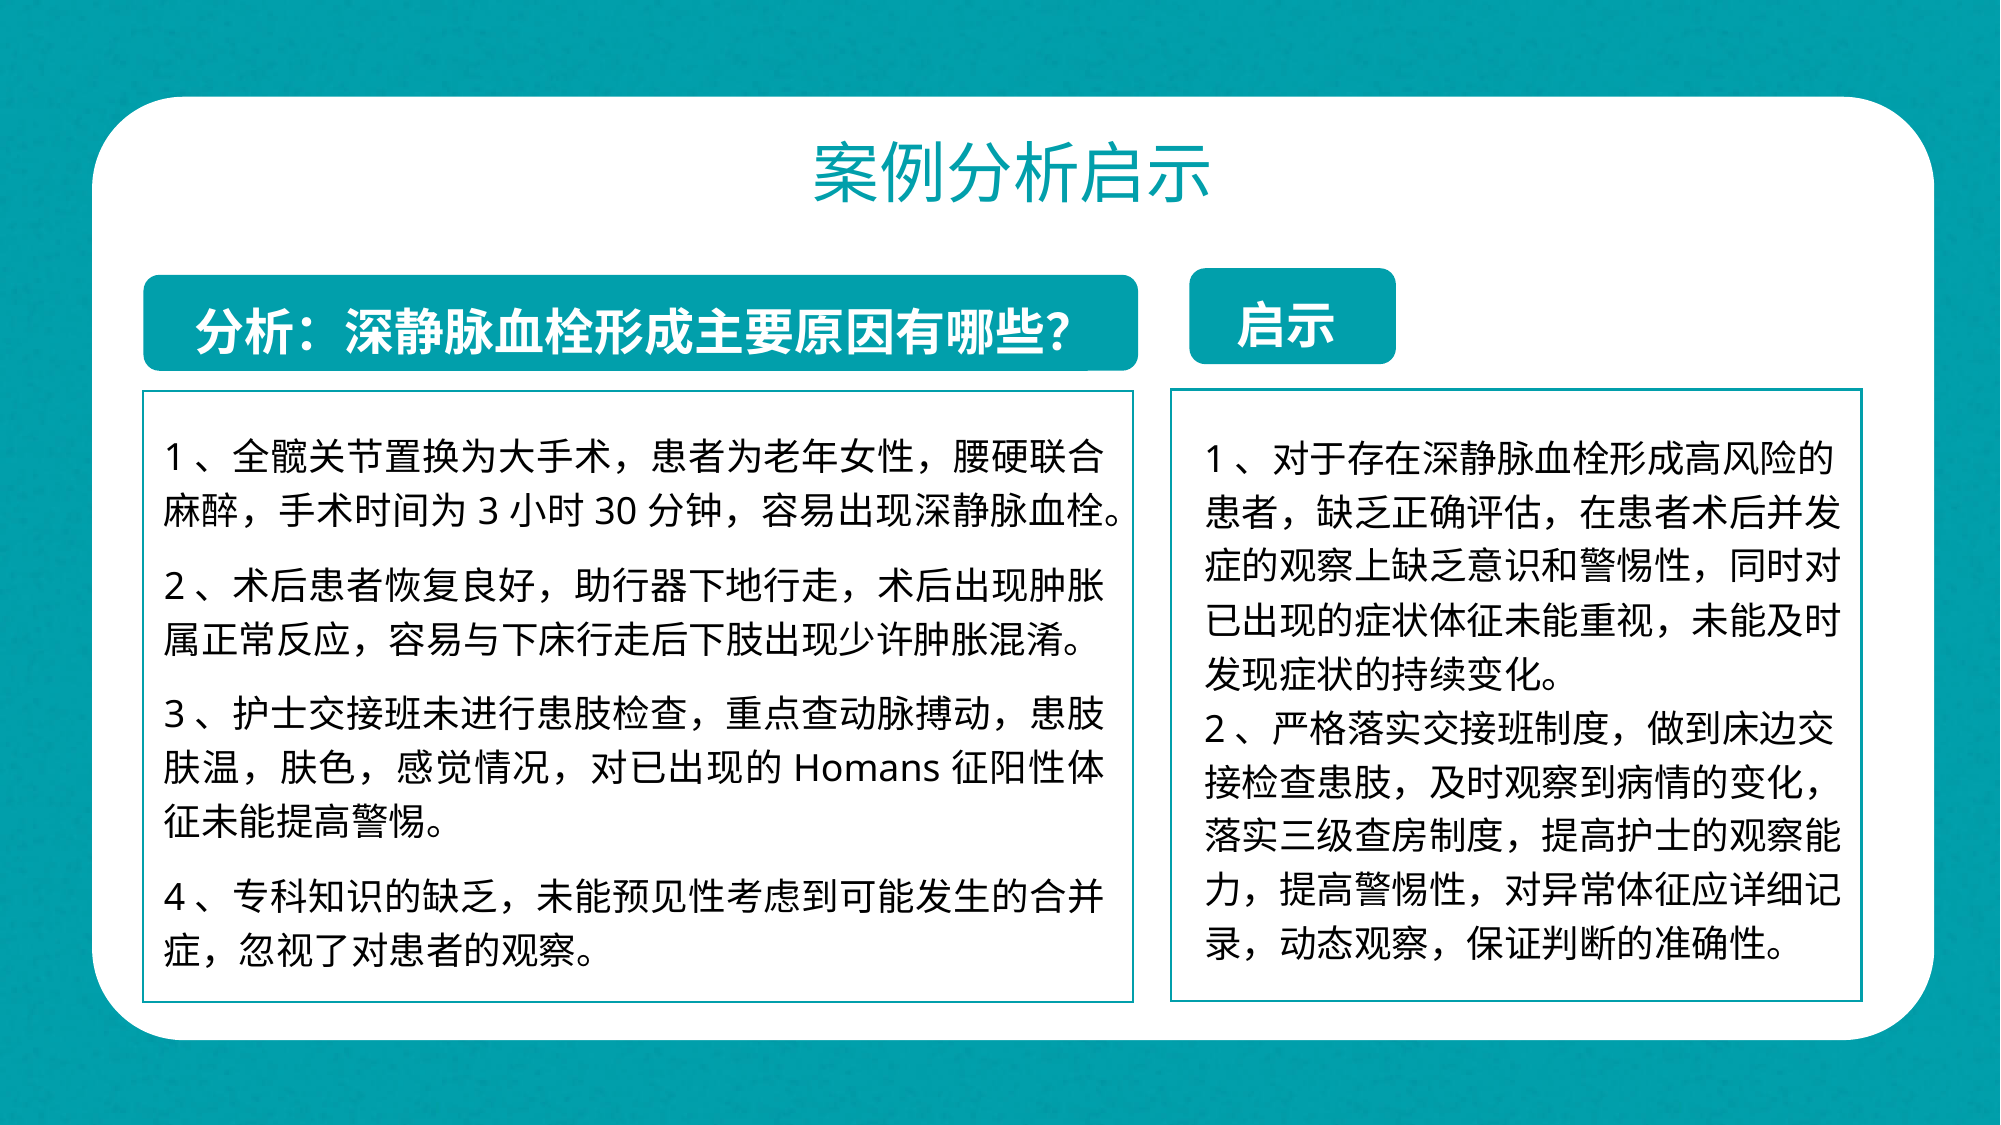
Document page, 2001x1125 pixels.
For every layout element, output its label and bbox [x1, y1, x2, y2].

picture [0, 0, 2000, 1125]
text_box [1189, 268, 1396, 365]
text_box [143, 274, 1139, 371]
